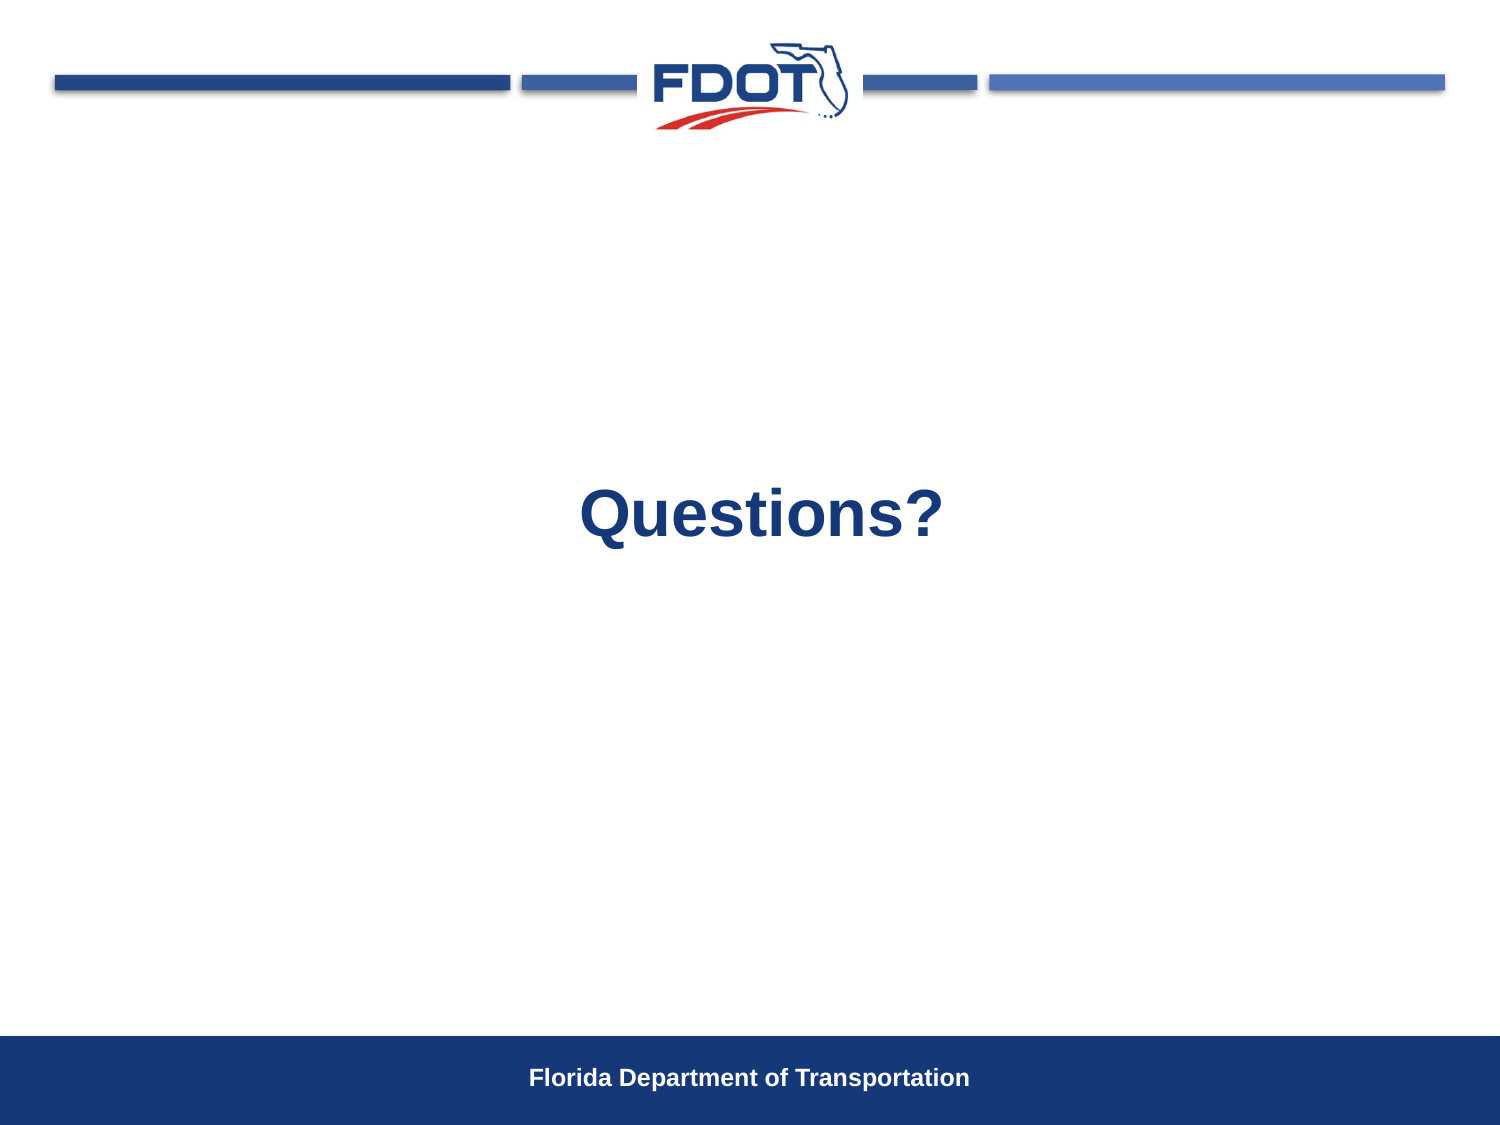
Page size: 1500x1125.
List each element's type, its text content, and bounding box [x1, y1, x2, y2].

text_box Questions? [512, 462, 1013, 569]
picture [637, 34, 863, 138]
